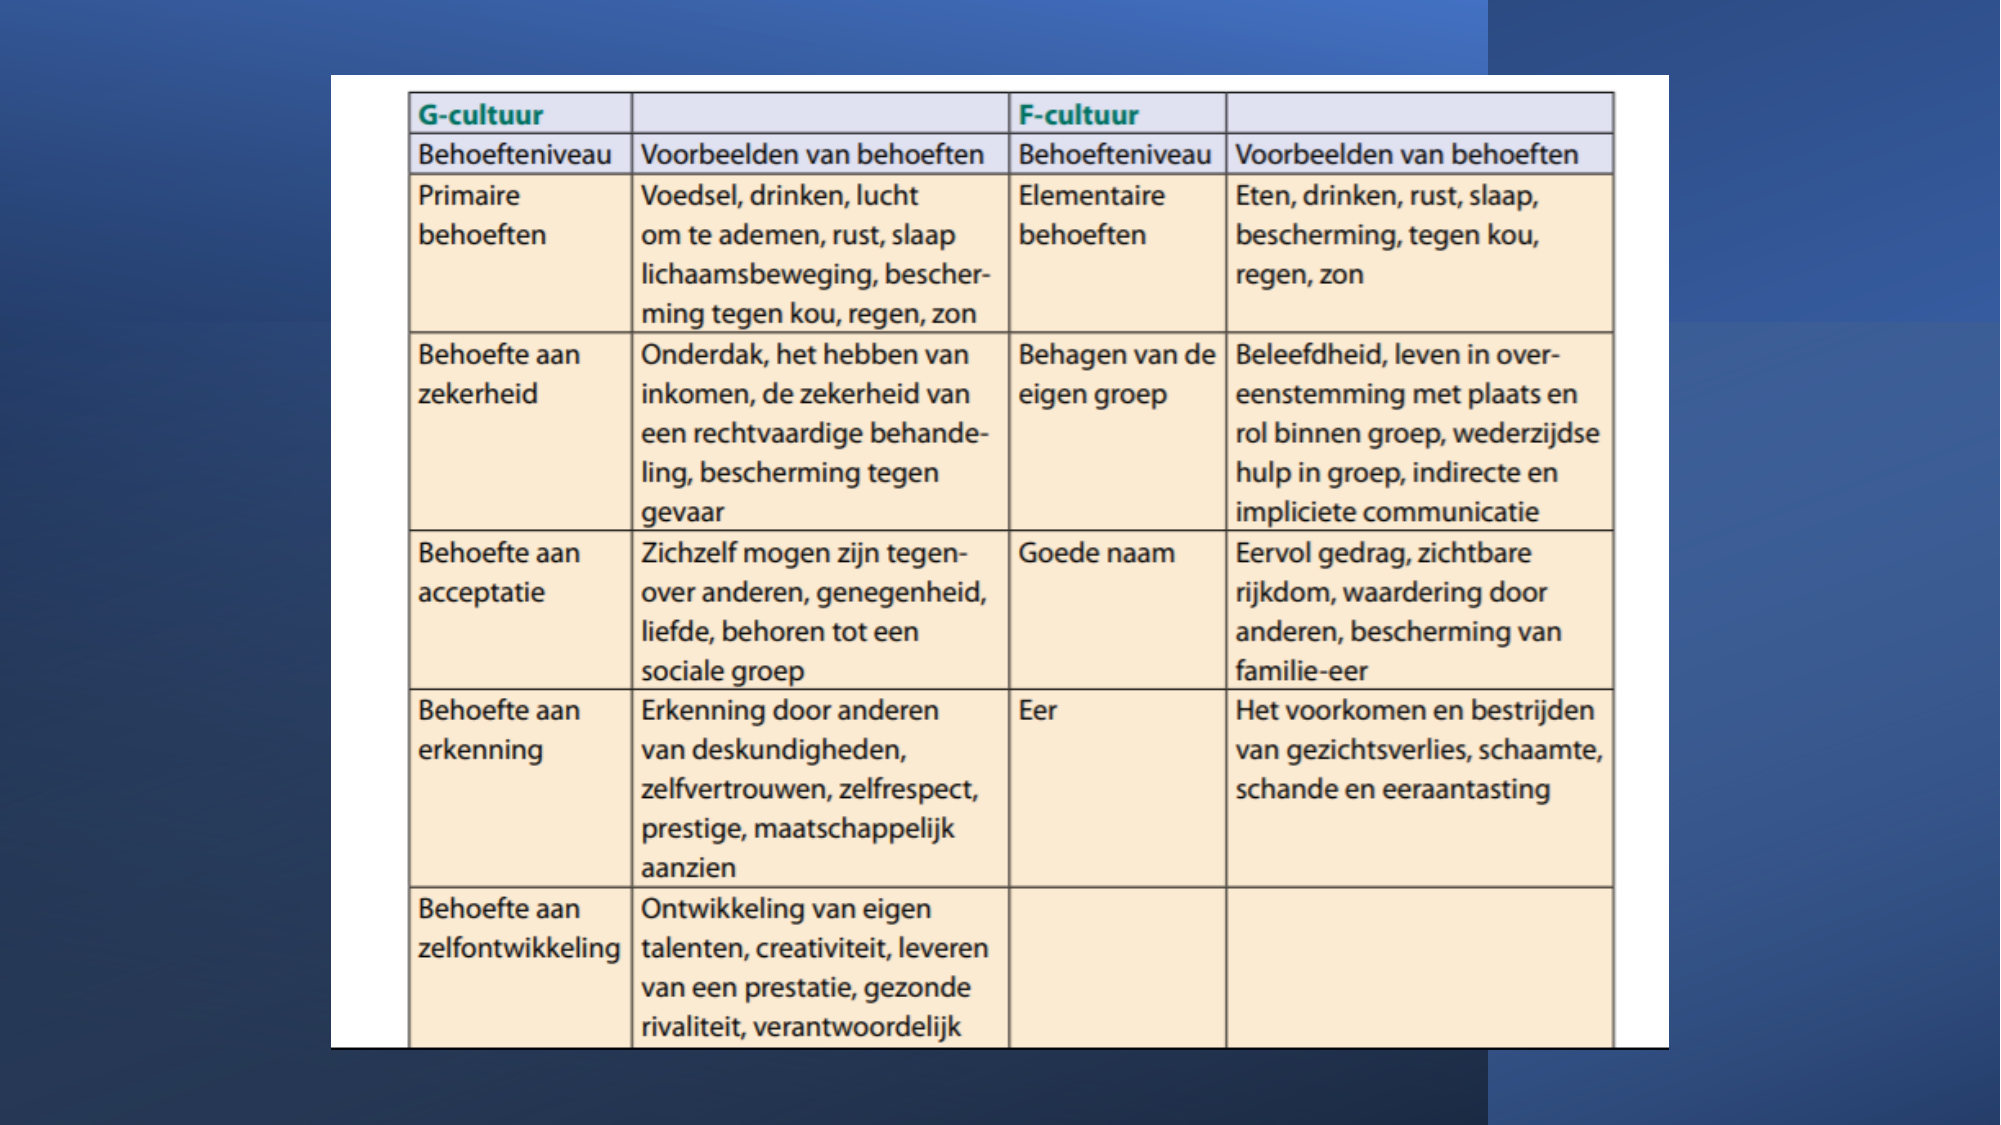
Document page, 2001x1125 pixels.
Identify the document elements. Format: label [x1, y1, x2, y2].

text_box [1489, 0, 2000, 321]
picture [331, 74, 1669, 1050]
text_box [0, 321, 2000, 1125]
text_box [0, 0, 1489, 321]
